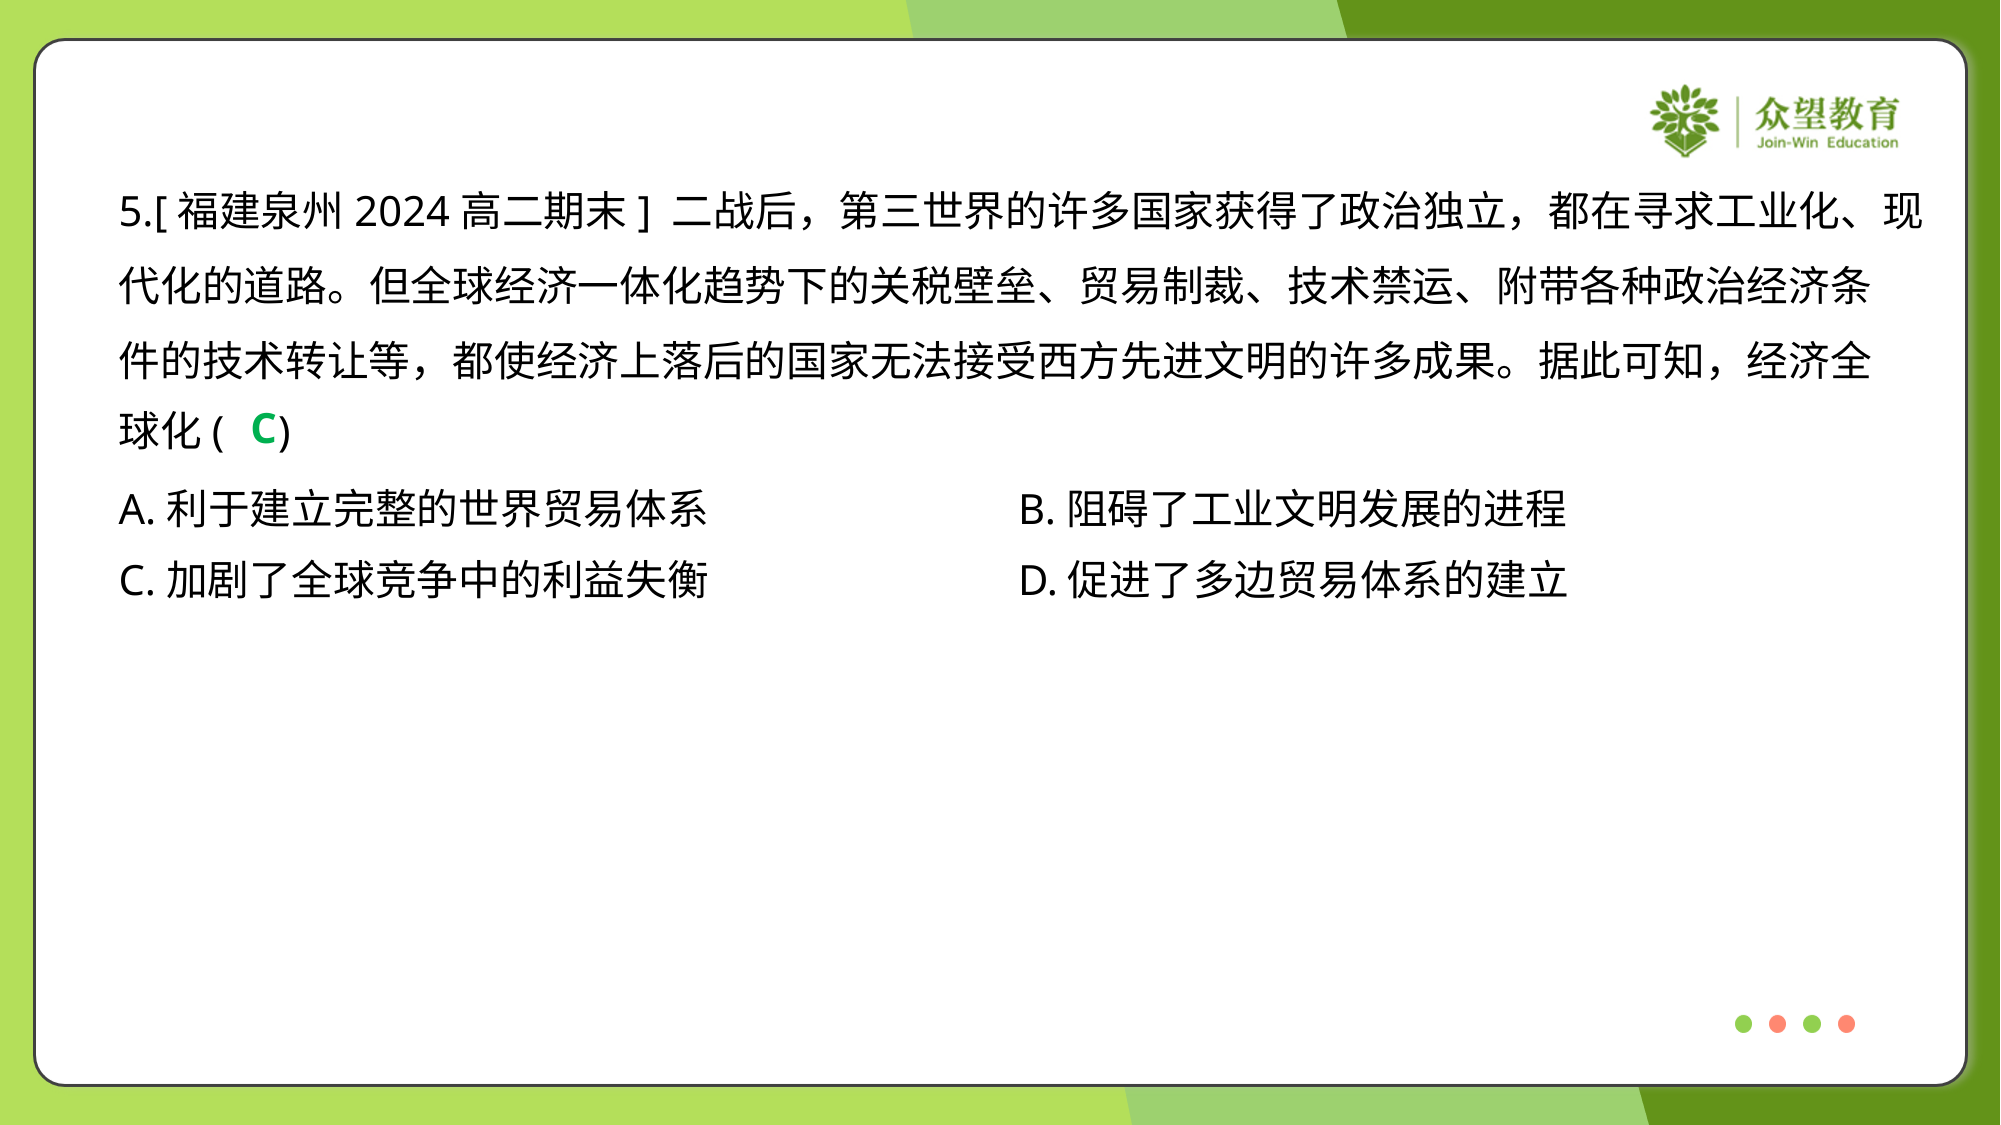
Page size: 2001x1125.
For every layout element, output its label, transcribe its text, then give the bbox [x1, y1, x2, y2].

text_box 5.[福建泉州2024高二期末] 二战后，第三世界的许多国家获得了政治独立，都在寻求工业化、现 代化的道路。但全球经济一体化趋势下的关税壁垒、贸易制裁、技术禁运、附带各种政治经济条 件的技术转让等，都使经济上落后的国家无法接受西方先进文明的许多成果。据此可知，经济全 球化( ) [118, 159, 1883, 448]
text_box A.利于建立完整的世界贸易体系 B.阻碍了工业文明发展的进程 C.加剧了全球竞争中的利益失衡 D.促进了多边贸易体系的建立 [118, 457, 1883, 597]
picture [0, 0, 2000, 1125]
text_box C [234, 381, 293, 446]
